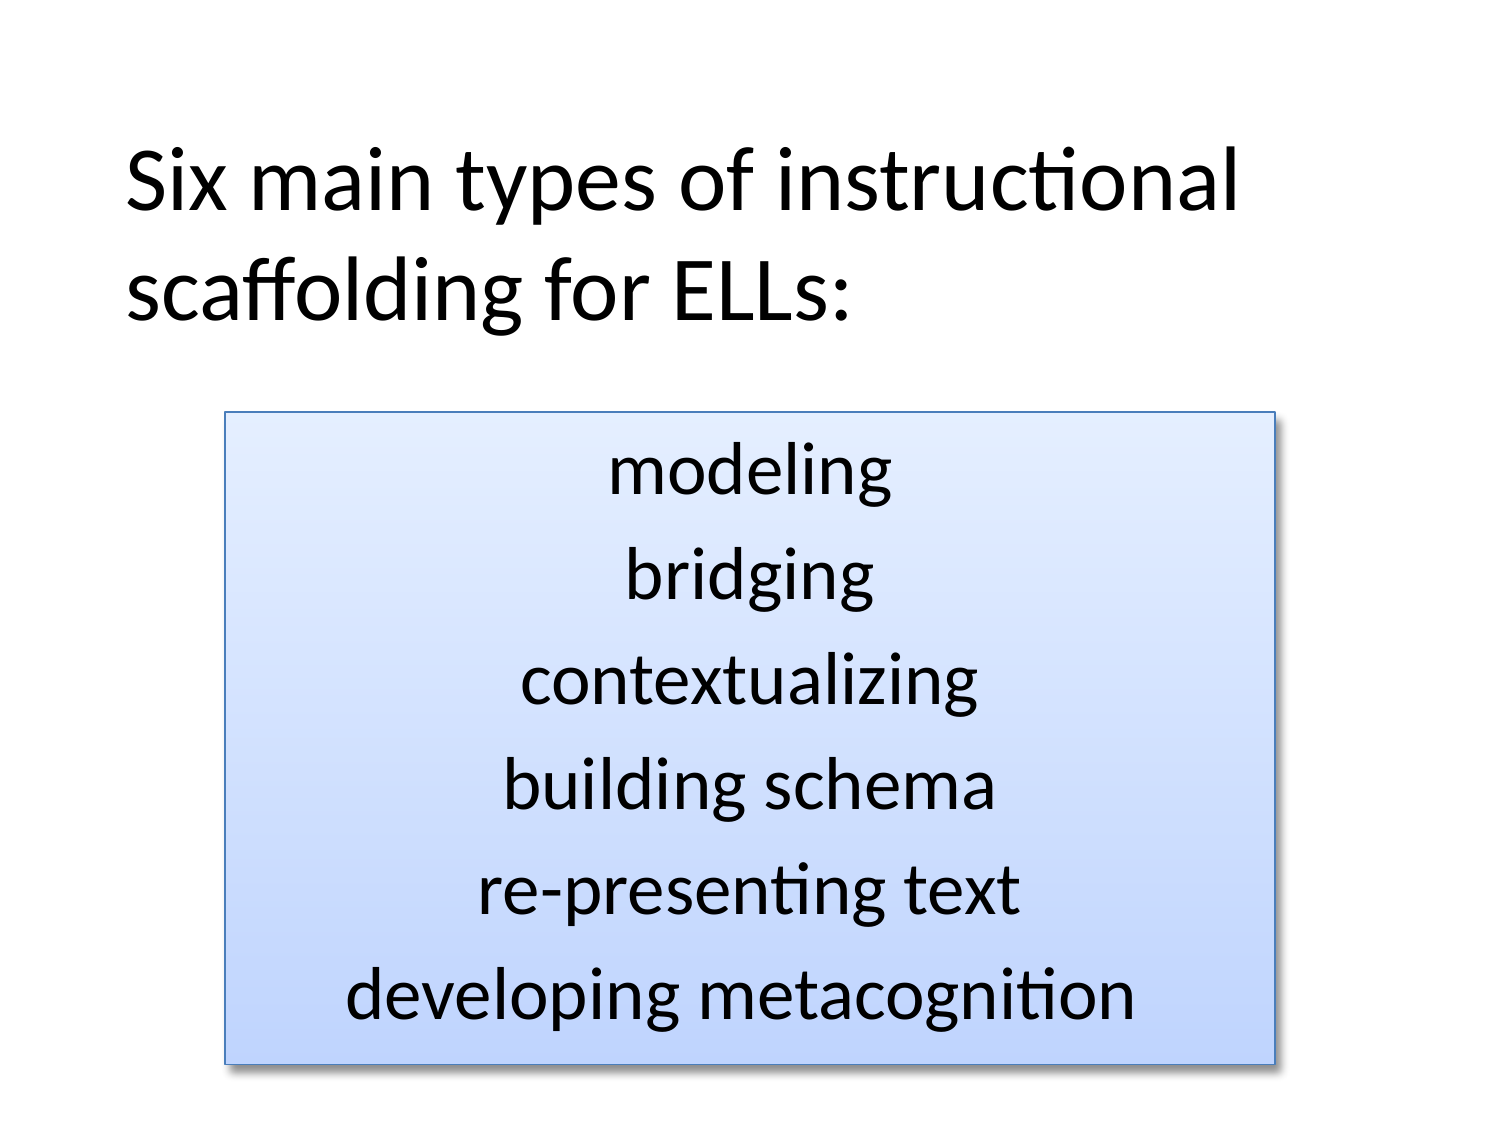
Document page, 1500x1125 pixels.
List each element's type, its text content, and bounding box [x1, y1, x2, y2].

subtitle modeling bridging contextualizing building schema re-presenting text developing metacognition [224, 411, 1276, 1065]
title Six main types of instructional scaffolding for ELLs: [110, 108, 1386, 350]
